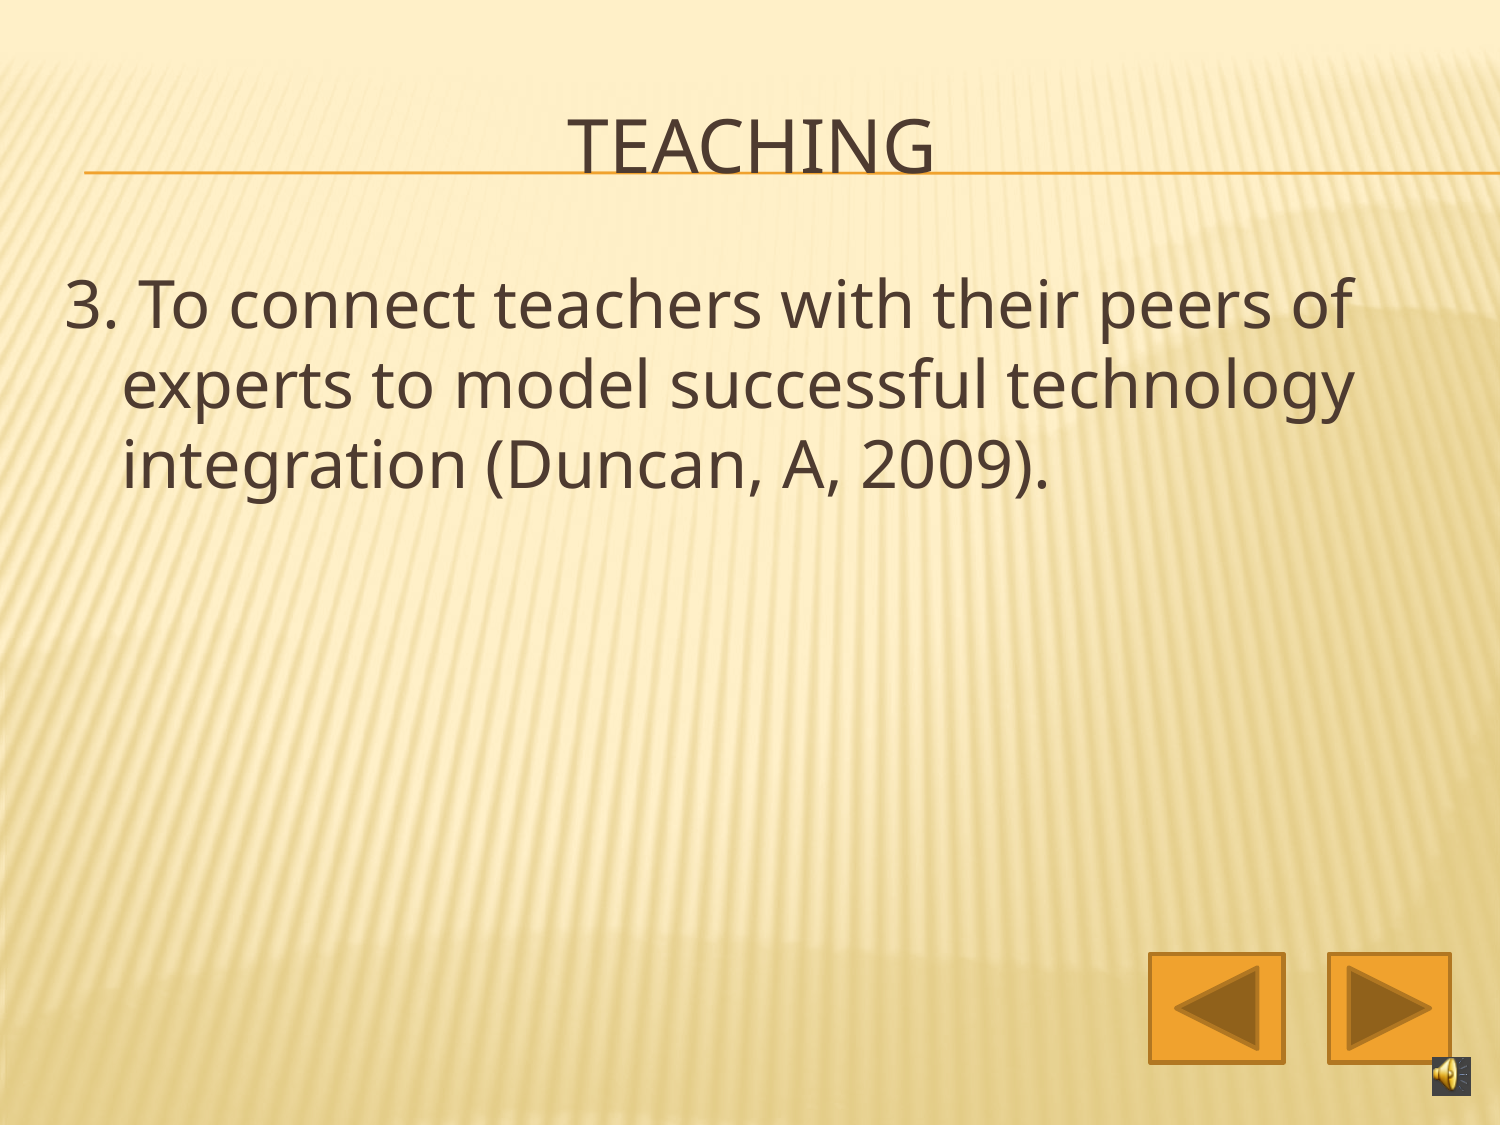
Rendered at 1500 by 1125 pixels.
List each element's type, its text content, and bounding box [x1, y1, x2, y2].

title Teaching [50, 75, 1475, 213]
text_box [1148, 952, 1286, 1065]
text_box [1327, 952, 1452, 1065]
list 3. To connect teachers with their peers of experts to model successful technology integration (Duncan, A, 2009). [50, 254, 1475, 998]
picture [1431, 1056, 1472, 1097]
